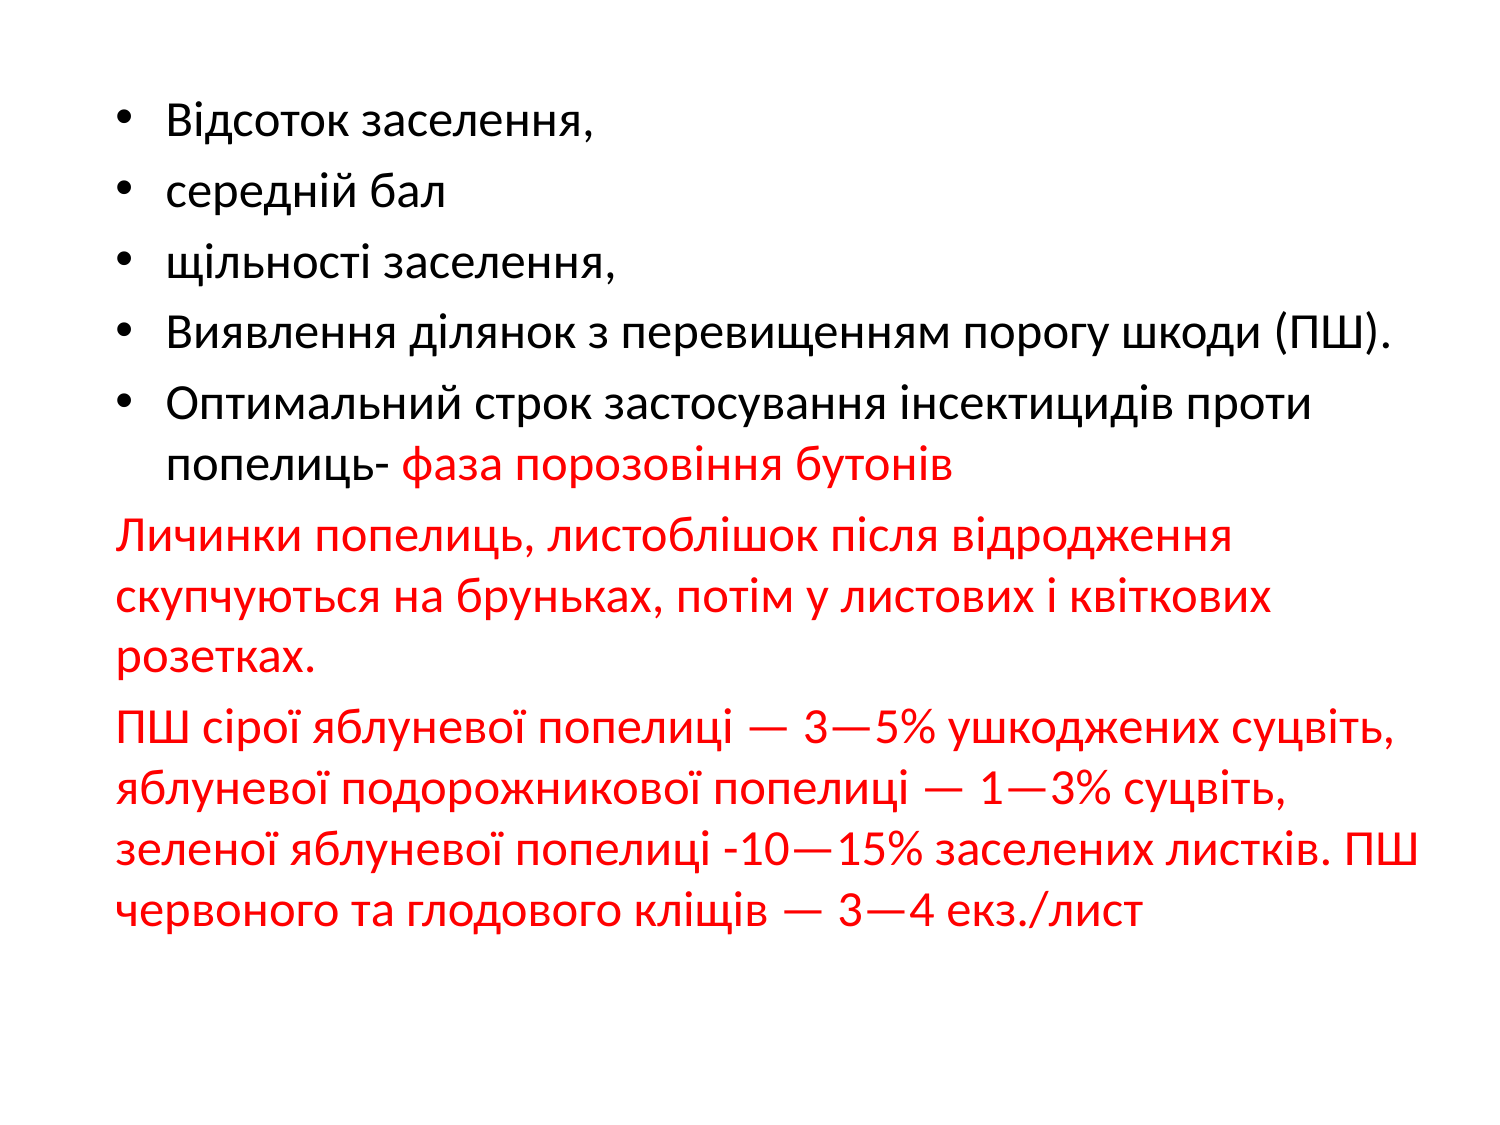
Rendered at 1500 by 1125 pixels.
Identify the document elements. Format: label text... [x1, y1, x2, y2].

list Відсоток заселення, середній бал щільності заселення, Виявлення ділянок з перевищенням порогу шкоди (ПШ). Оптимальний строк застосування інсектицидів проти попелиць- фаза порозовіння бутонів Личинки попелиць, листоблішок після відродження скупчуються на бруньках, потім у листових і квіткових розетках. ПШ сірої яблуневої попелиці — 3—5% ушкоджених суцвіть, яблуневої подорожникової попелиці — 1—3% суцвіть, зеленої яблуневої попелиці -10—15% заселених листків. ПШ червоного та глодового кліщів — 3—4 екз./лист [100, 78, 1451, 1035]
